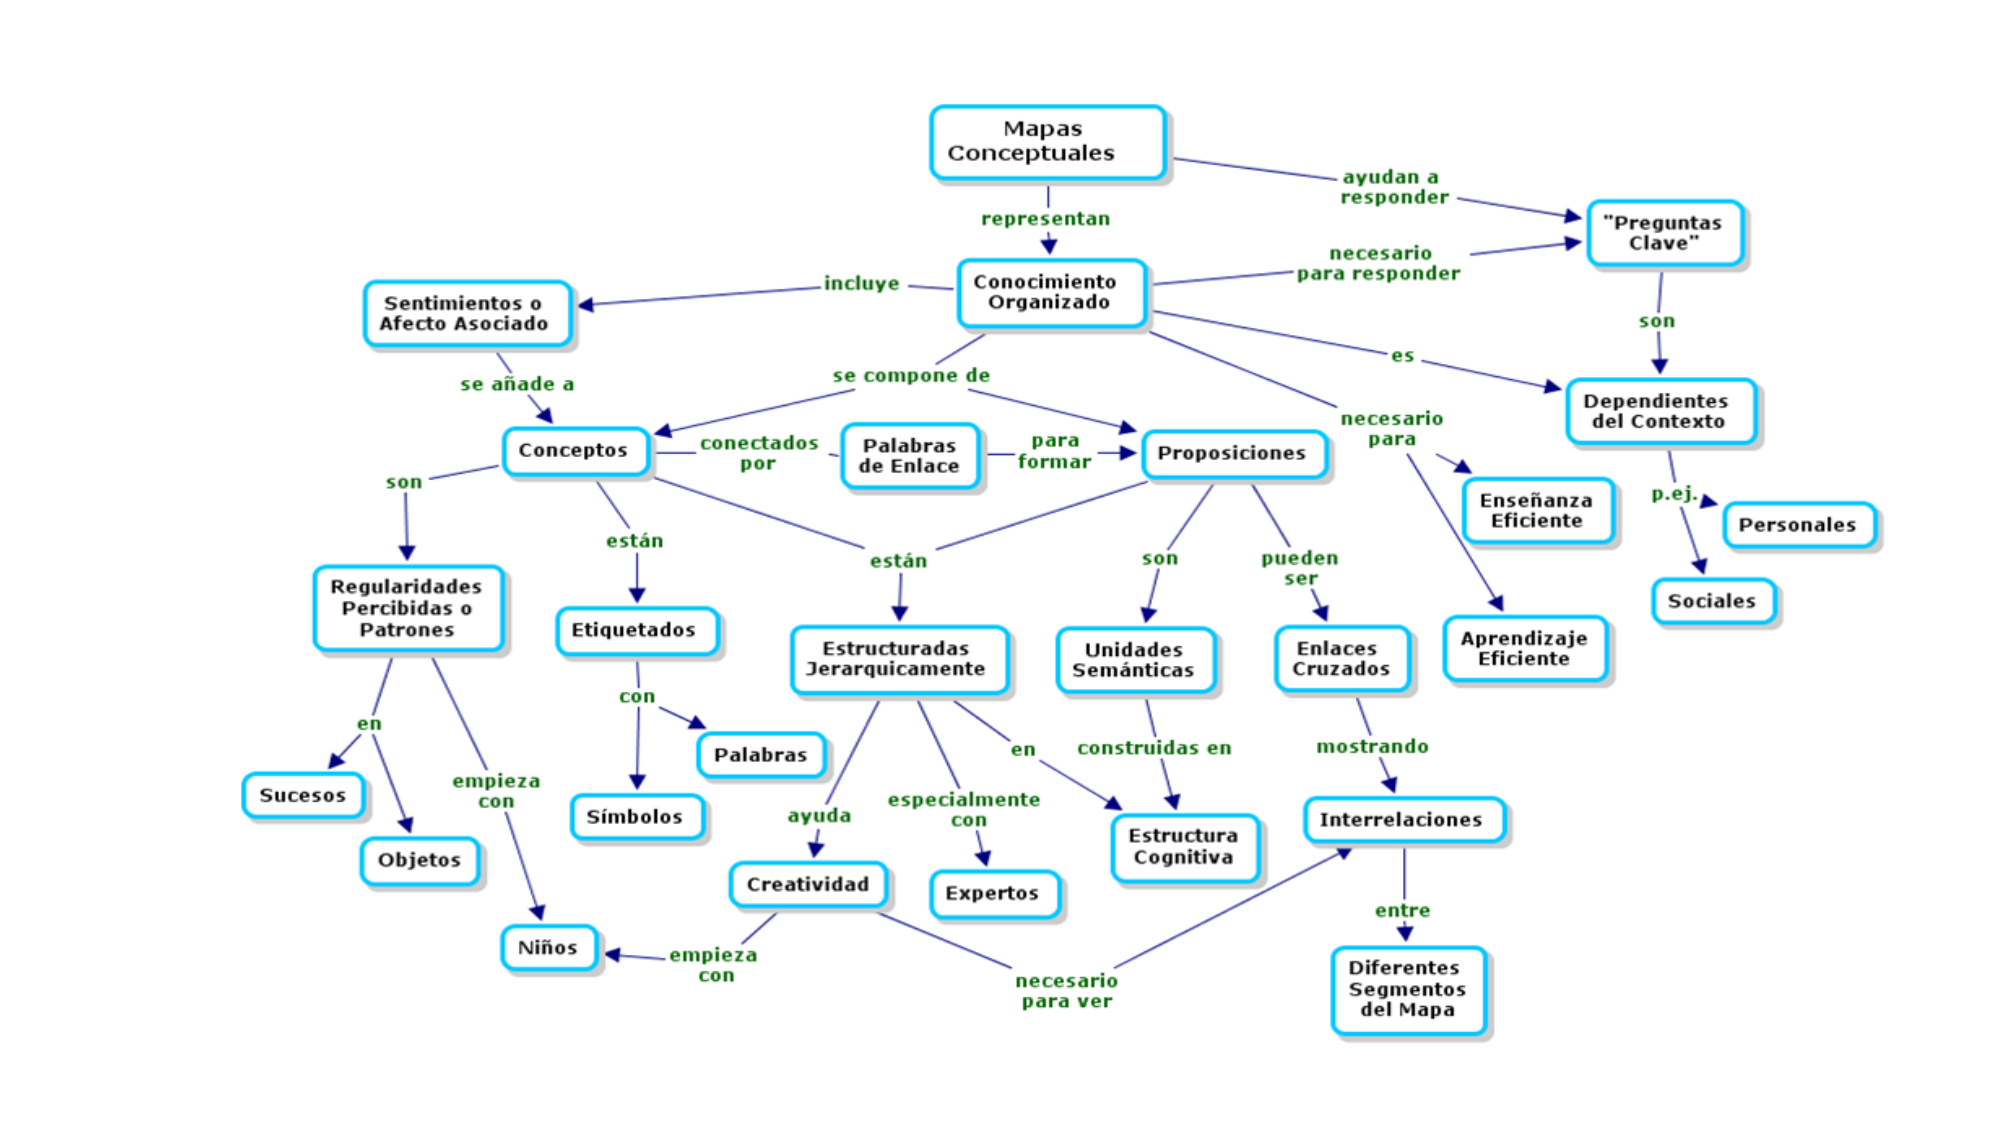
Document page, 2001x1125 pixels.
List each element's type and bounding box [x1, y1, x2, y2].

picture [240, 103, 1888, 1045]
